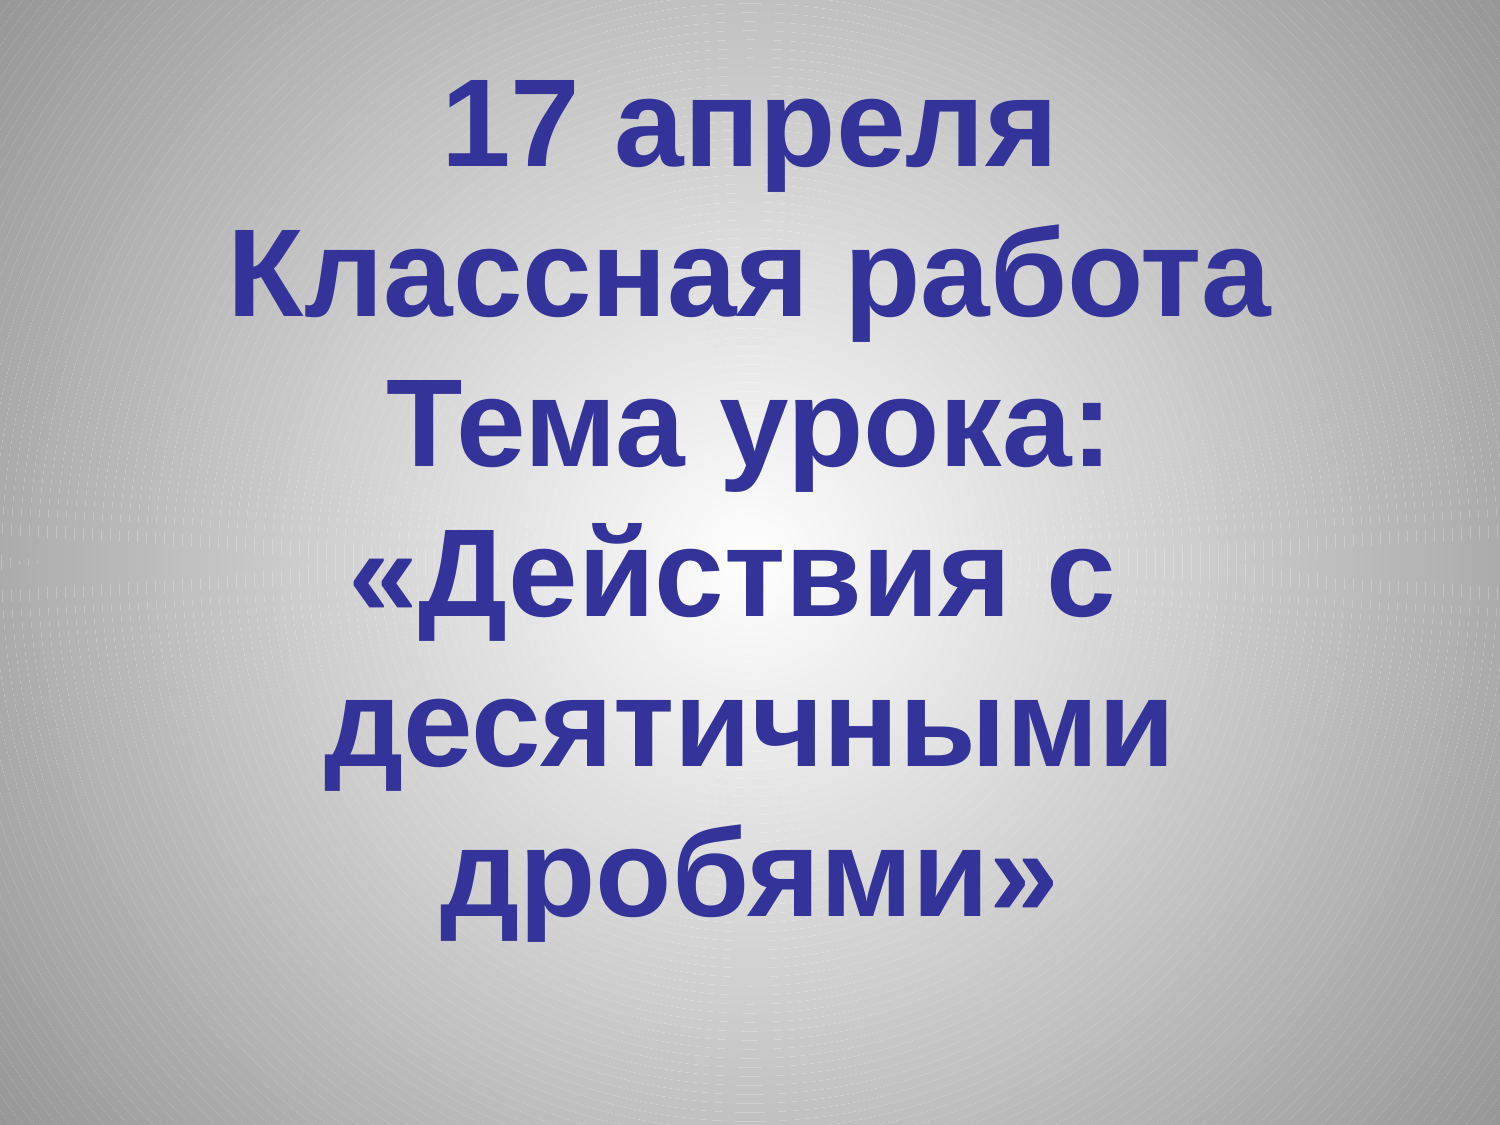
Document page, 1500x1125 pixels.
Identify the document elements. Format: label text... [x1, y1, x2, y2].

title 17 апреля Классная работа Тема урока: «Действия с десятичными дробями» [74, 44, 1426, 938]
